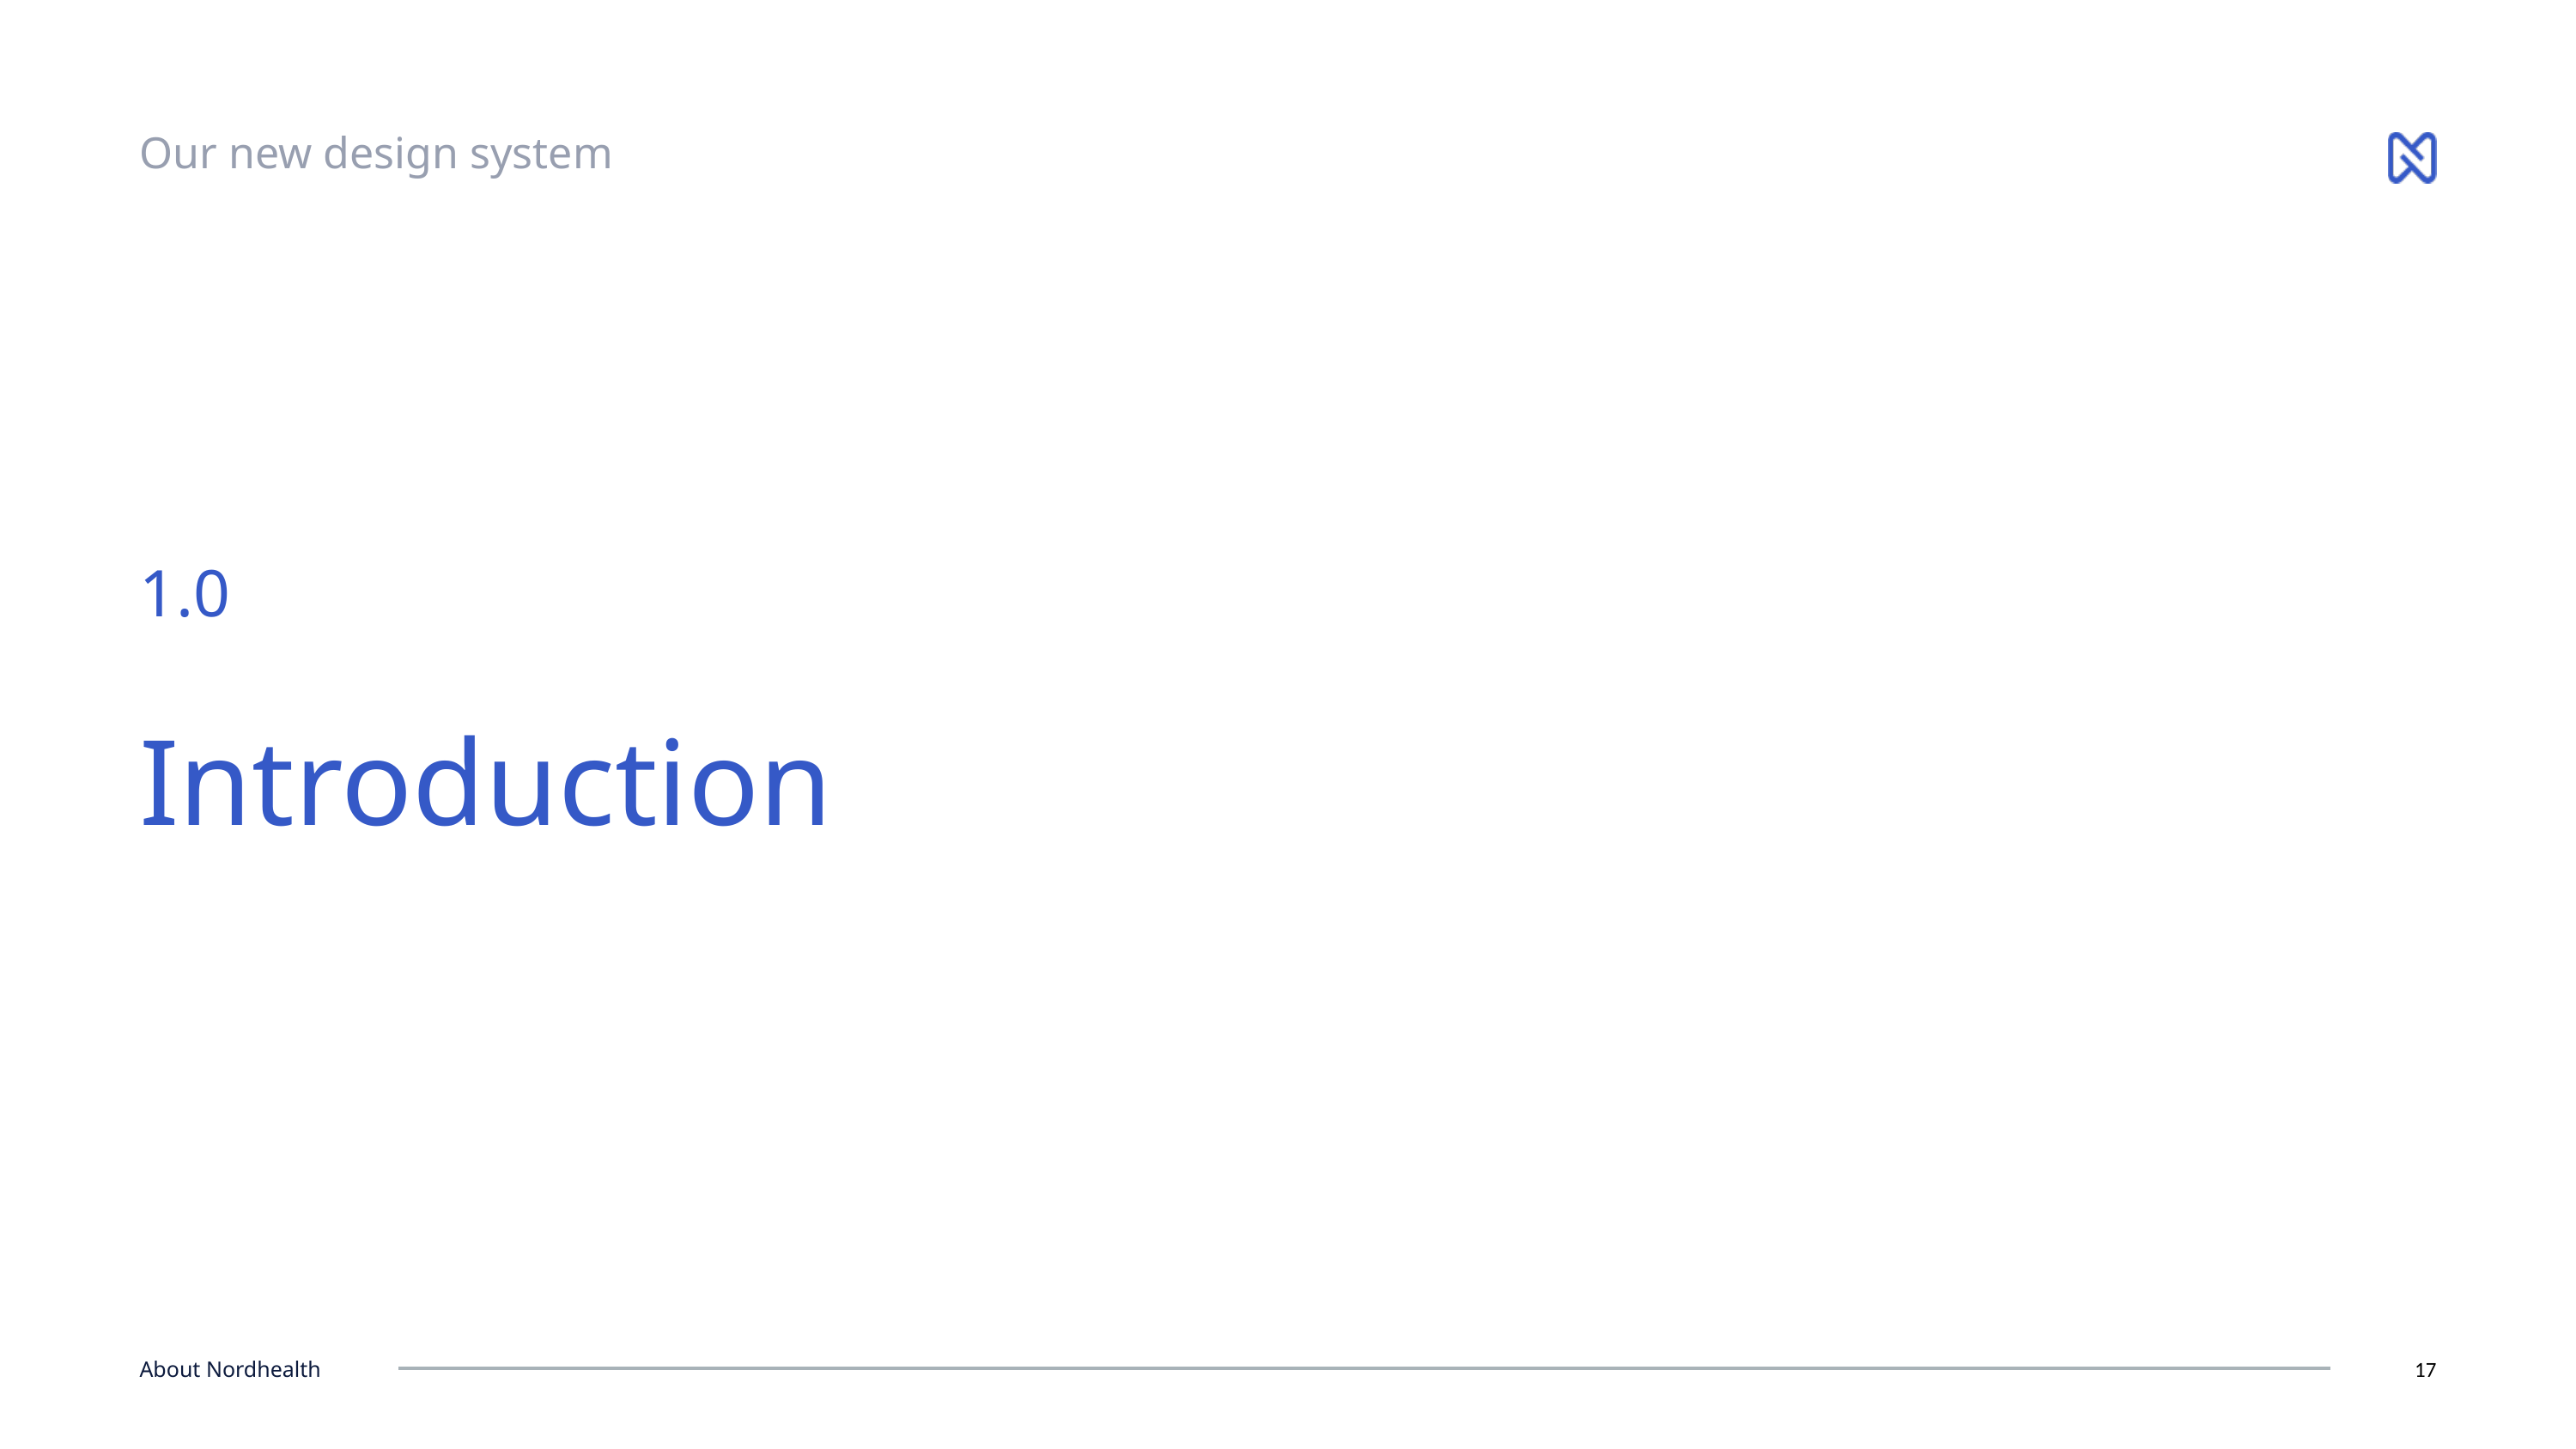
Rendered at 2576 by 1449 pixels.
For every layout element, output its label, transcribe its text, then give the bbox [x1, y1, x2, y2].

text_box 17 [2150, 1343, 2437, 1382]
text_box About Nordhealth [139, 1343, 433, 1382]
picture [2388, 132, 2437, 184]
text_box 1.0 Introduction [139, 552, 1590, 849]
text_box Our new design system [139, 118, 1008, 178]
picture [398, 1367, 2330, 1370]
